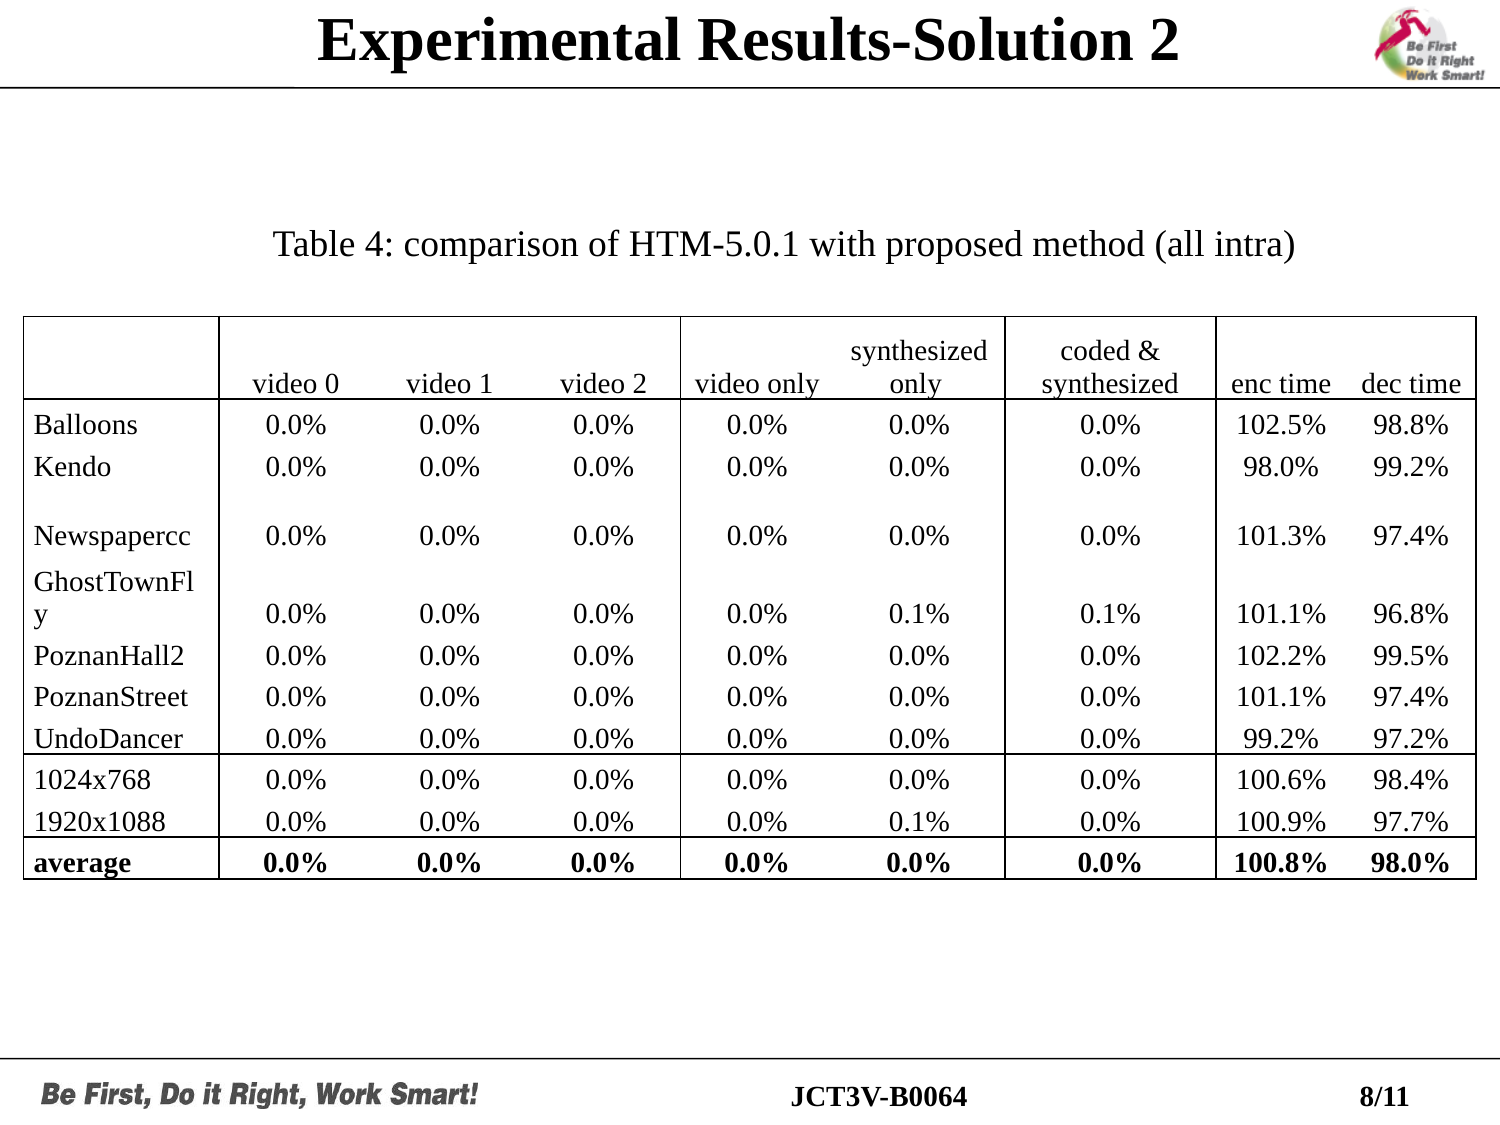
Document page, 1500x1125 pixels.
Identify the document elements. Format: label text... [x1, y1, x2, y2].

table_cell 0.0% [373, 838, 527, 878]
table_cell 0.0% [373, 630, 527, 671]
table_cell 0.0% [373, 441, 527, 482]
table_cell 0.1% [834, 552, 1004, 630]
table_header dec time [1346, 317, 1475, 398]
table_cell 100.8% [1217, 838, 1346, 878]
table_cell 99.2% [1217, 713, 1346, 753]
table_header video 2 [527, 317, 680, 398]
table_cell PoznanHall2 [24, 630, 218, 671]
table_cell PoznanStreet [24, 671, 218, 713]
table_cell 0.0% [527, 630, 680, 671]
table_cell 0.0% [834, 713, 1004, 753]
table_cell 0.0% [527, 441, 680, 482]
table_cell 99.5% [1346, 630, 1475, 671]
table_cell 0.0% [527, 796, 680, 836]
table_cell 97.7% [1346, 796, 1475, 836]
table_cell 0.0% [681, 796, 834, 836]
table_cell 0.1% [1006, 552, 1215, 630]
table_cell 0.0% [220, 482, 373, 552]
text_box JCT3V-B0064 [632, 1065, 983, 1125]
table_cell 101.3% [1217, 482, 1346, 552]
table_cell 0.1% [834, 796, 1004, 836]
table_cell 0.0% [681, 838, 834, 878]
table_cell 0.0% [681, 552, 834, 630]
table_cell 0.0% [1006, 482, 1215, 552]
table_cell 0.0% [220, 671, 373, 713]
table_cell 98.8% [1346, 400, 1475, 441]
table_cell 0.0% [527, 400, 680, 441]
table_cell 0.0% [834, 482, 1004, 552]
table_cell 101.1% [1217, 552, 1346, 630]
table_cell 99.2% [1346, 441, 1475, 482]
table_cell UndoDancer [24, 713, 218, 753]
table_cell 97.2% [1346, 713, 1475, 753]
table_header synthesized only [834, 317, 1004, 398]
table_cell 0.0% [220, 441, 373, 482]
table_cell 0.0% [834, 838, 1004, 878]
table_cell 101.1% [1217, 671, 1346, 713]
slide_number 8/11 [1074, 1065, 1425, 1125]
table_cell 0.0% [373, 552, 527, 630]
table_cell 0.0% [834, 671, 1004, 713]
table_cell 0.0% [681, 713, 834, 753]
table_cell 0.0% [527, 838, 680, 878]
table_cell average [24, 838, 218, 878]
table_cell Balloons [24, 400, 218, 441]
table_cell 0.0% [834, 400, 1004, 441]
table_header video 0 [220, 317, 373, 398]
table_cell 97.4% [1346, 482, 1475, 552]
table_cell 0.0% [220, 552, 373, 630]
table_cell 0.0% [1006, 441, 1215, 482]
table_cell 0.0% [220, 713, 373, 753]
table_cell 0.0% [1006, 838, 1215, 878]
table_cell 100.6% [1217, 755, 1346, 796]
table_cell 0.0% [373, 671, 527, 713]
table_header video 1 [373, 317, 527, 398]
table_cell 0.0% [681, 630, 834, 671]
table_cell 0.0% [220, 838, 373, 878]
table_cell 0.0% [681, 441, 834, 482]
table_cell 0.0% [527, 755, 680, 796]
table_cell 98.0% [1346, 838, 1475, 878]
table_cell 0.0% [681, 755, 834, 796]
table_cell 0.0% [373, 755, 527, 796]
table_cell Newspapercc [24, 482, 218, 552]
table_cell 0.0% [834, 755, 1004, 796]
table_cell 0.0% [373, 482, 527, 552]
table_cell 0.0% [527, 713, 680, 753]
table_cell 0.0% [1006, 630, 1215, 671]
table_cell 0.0% [220, 755, 373, 796]
table_cell 0.0% [681, 671, 834, 713]
picture [1425, 5, 1489, 83]
table_cell 0.0% [1006, 400, 1215, 441]
table_cell 102.5% [1217, 400, 1346, 441]
table_cell 0.0% [1006, 713, 1215, 753]
table_cell 100.9% [1217, 796, 1346, 836]
table_header enc time [1217, 317, 1346, 398]
table_header coded & synthesized [1006, 317, 1215, 398]
table_cell 0.0% [220, 630, 373, 671]
table_cell GhostTownFly [24, 552, 218, 630]
table_cell 0.0% [527, 552, 680, 630]
table_header [24, 317, 218, 398]
text_box Table 4: comparison of HTM-5.0.1 with proposed method (all intra) [257, 211, 1313, 272]
table_cell 0.0% [220, 400, 373, 441]
table_cell 98.0% [1217, 441, 1346, 482]
table_cell 97.4% [1346, 671, 1475, 713]
table_cell 1024x768 [24, 755, 218, 796]
table_cell 0.0% [373, 796, 527, 836]
table_cell 0.0% [527, 482, 680, 552]
table_cell 0.0% [527, 671, 680, 713]
table_cell 0.0% [834, 630, 1004, 671]
table_cell 0.0% [220, 796, 373, 836]
table_cell 0.0% [681, 400, 834, 441]
table_cell 0.0% [681, 482, 834, 552]
table_cell 0.0% [373, 713, 527, 753]
table_cell 102.2% [1217, 630, 1346, 671]
table_header video only [681, 317, 834, 398]
table_cell 0.0% [834, 441, 1004, 482]
table_cell 0.0% [373, 400, 527, 441]
table_cell 0.0% [1006, 755, 1215, 796]
table_cell Kendo [24, 441, 218, 482]
table_cell 0.0% [1006, 671, 1215, 713]
table_cell 96.8% [1346, 552, 1475, 630]
picture [41, 1082, 478, 1109]
table_cell 1920x1088 [24, 796, 218, 836]
table_cell 98.4% [1346, 755, 1475, 796]
text_box Experimental Results-Solution 2 [74, 0, 1425, 129]
table_cell 0.0% [1006, 796, 1215, 836]
